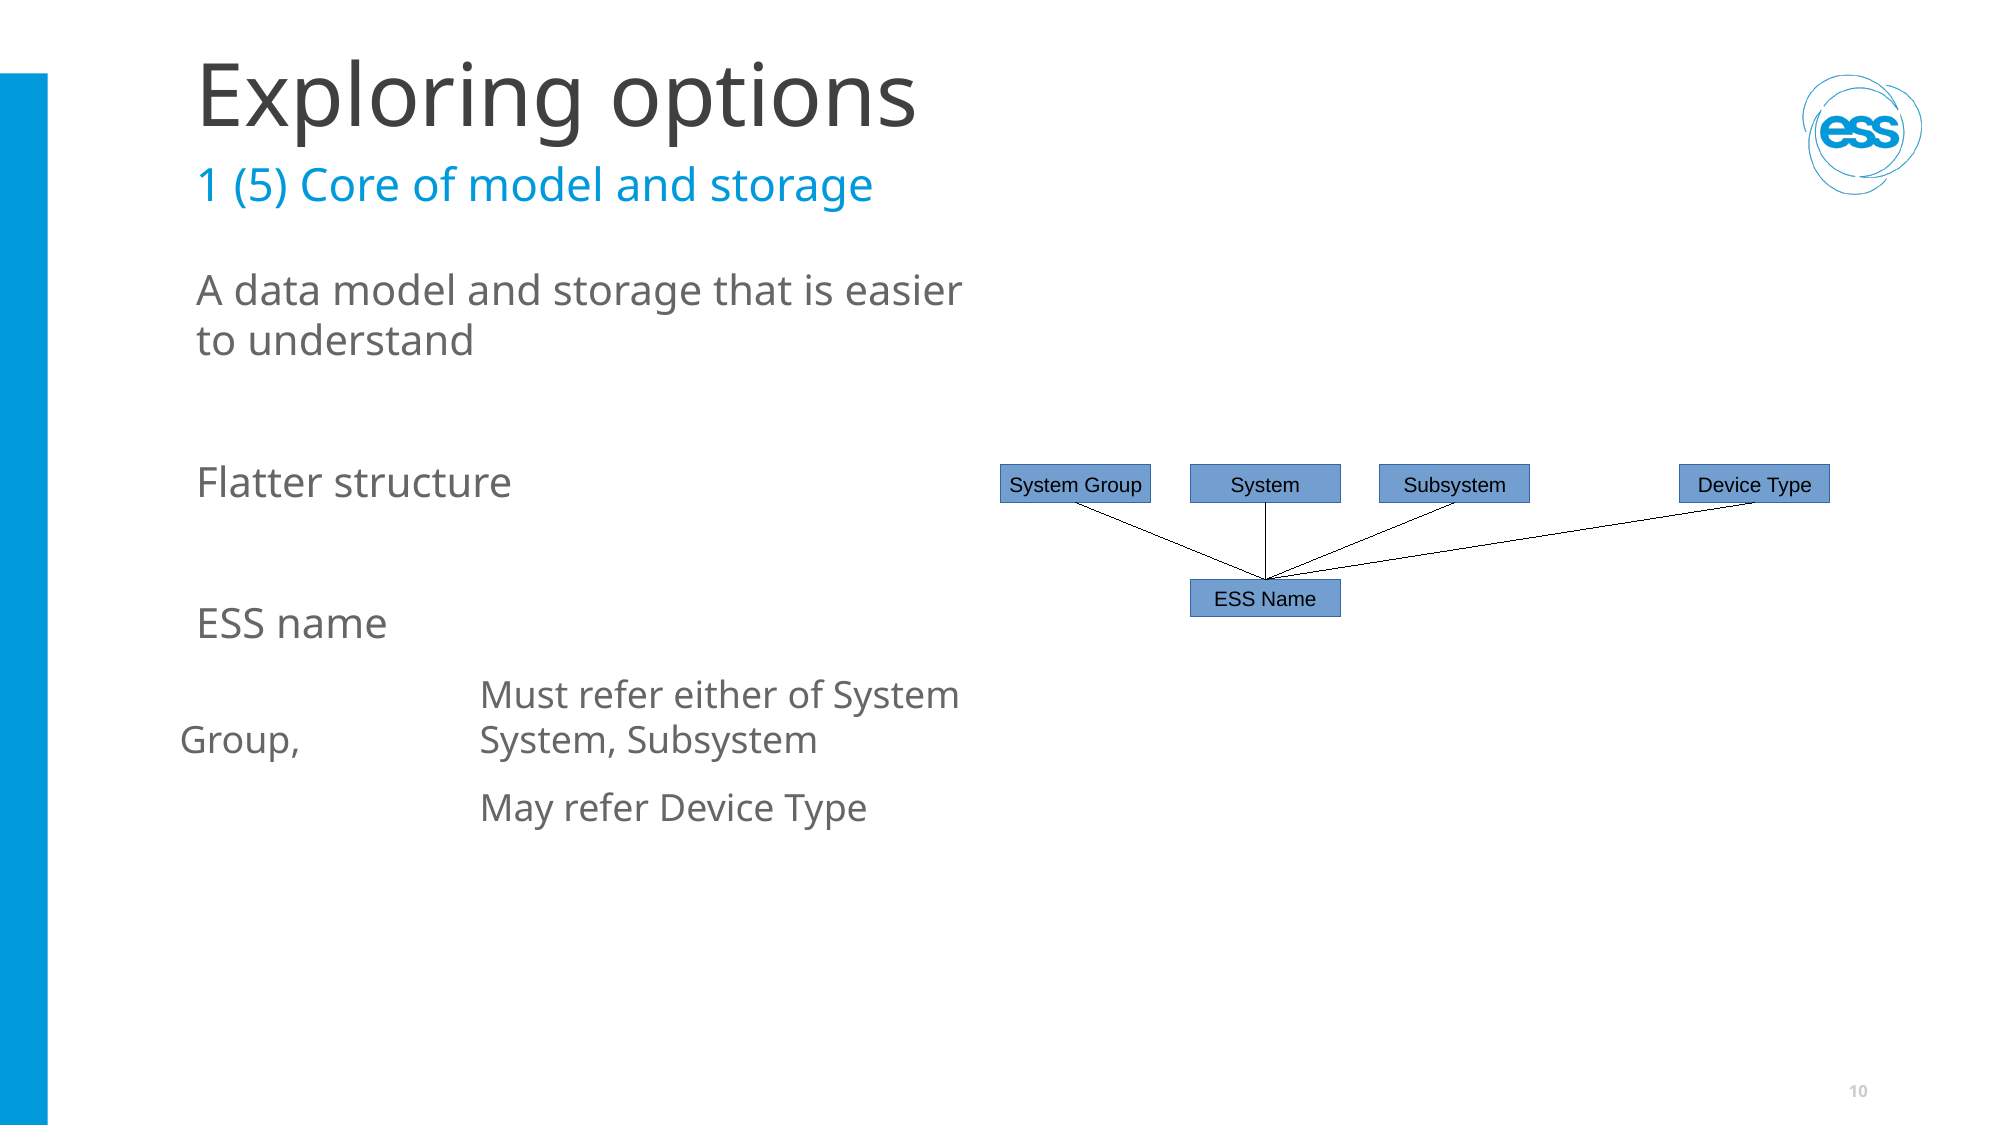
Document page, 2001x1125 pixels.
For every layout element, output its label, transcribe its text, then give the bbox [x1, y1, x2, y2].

text_box <number> [1432, 1062, 1883, 1122]
text_box System [1190, 464, 1341, 503]
text_box A data model and storage that is easier to understand Flatter structure ESS name Must refer either of System Group, System, Subsystem May refer Device Type [179, 256, 999, 1039]
text_box ESS Name [1190, 579, 1341, 617]
text_box Subsystem [1379, 464, 1530, 503]
text_box System Group [1000, 464, 1151, 503]
text_box Device Type [1679, 464, 1830, 503]
text_box 1 (5) Core of model and storage [181, 152, 1717, 236]
text_box Exploring options [181, 43, 1717, 152]
